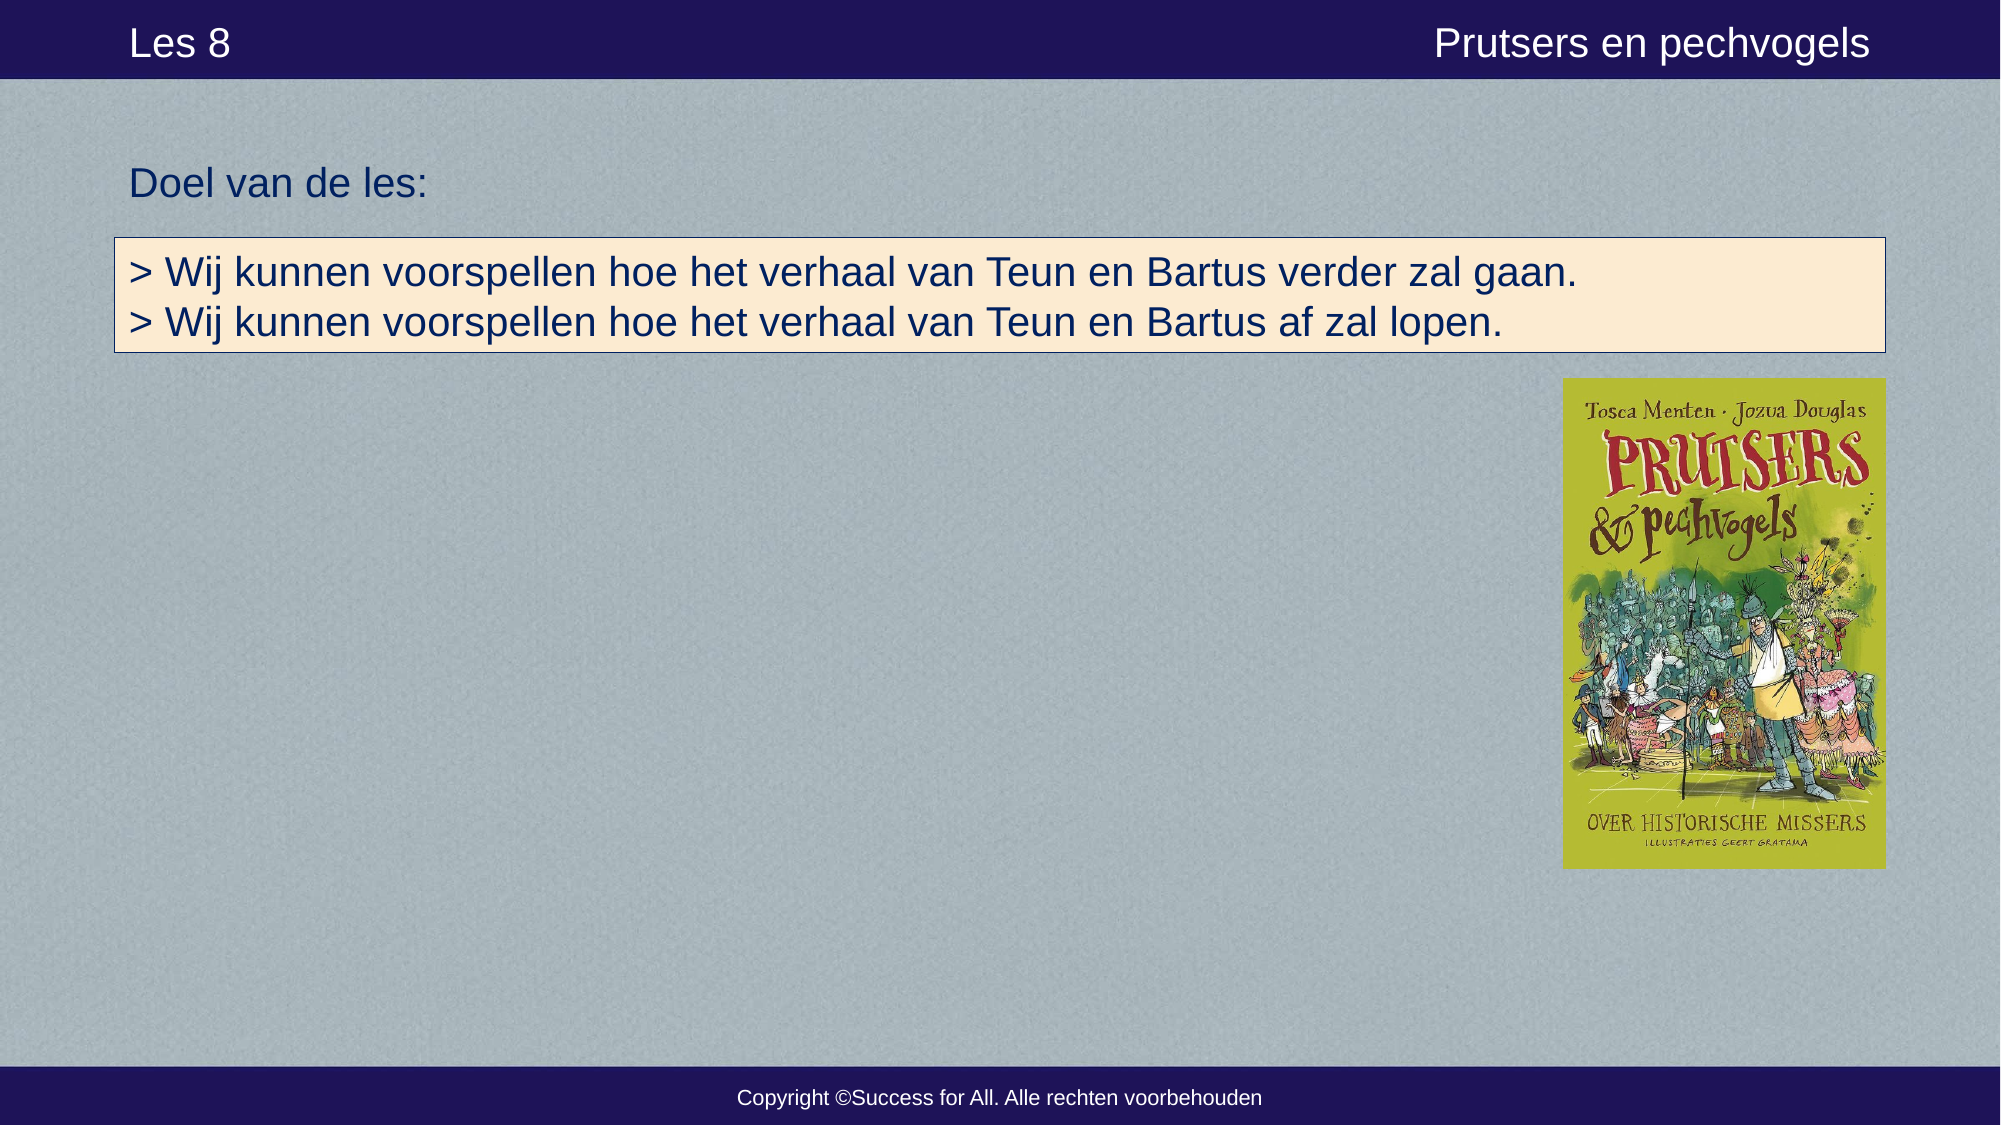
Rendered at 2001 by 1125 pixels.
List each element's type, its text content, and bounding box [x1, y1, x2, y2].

text_box > Wij kunnen voorspellen hoe het verhaal van Teun en Bartus verder zal gaan. > Wij kunnen voorspellen hoe het verhaal van Teun en Bartus af zal lopen. [114, 237, 1886, 353]
text_box Copyright ©Success for All. Alle rechten voorbehouden [0, 1076, 2000, 1125]
text_box Prutsers en pechvogels [999, 8, 1886, 73]
text_box Doel van de les: [113, 148, 1635, 214]
text_box Les 8 [114, 8, 354, 73]
picture [0, 0, 2001, 1125]
